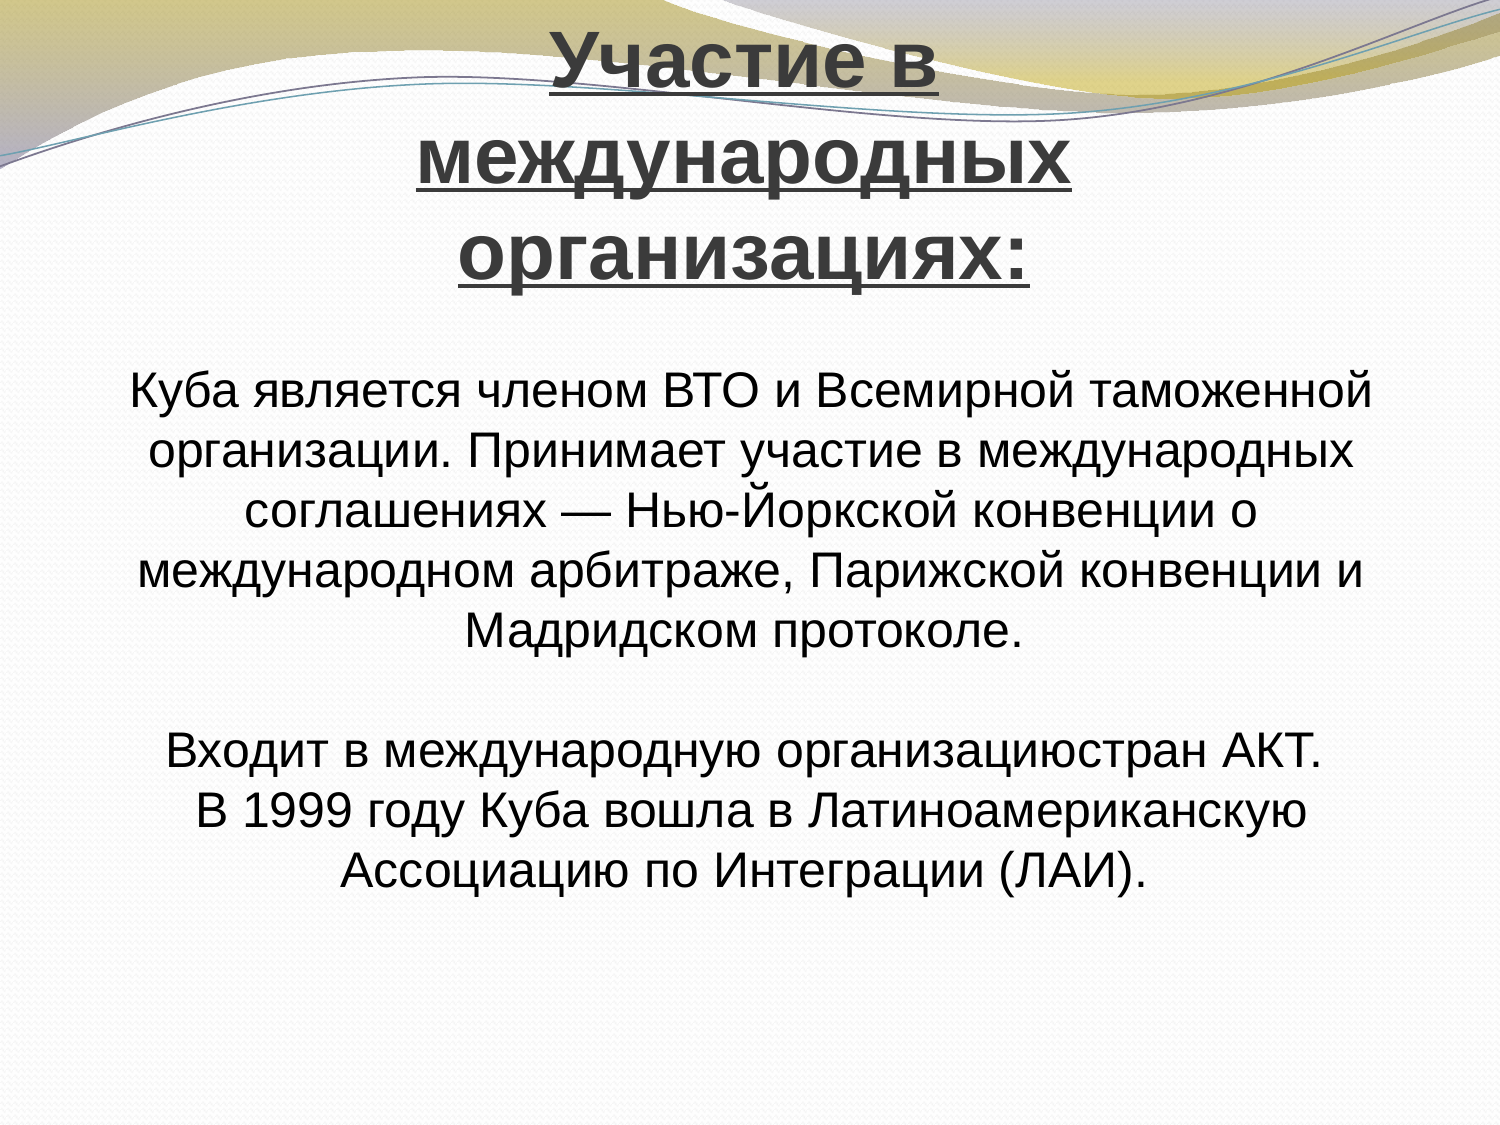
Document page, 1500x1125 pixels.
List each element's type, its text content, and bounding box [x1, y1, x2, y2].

title Участие в международных организациях: [230, 0, 1258, 296]
list Куба является членом ВТО и Всемирной таможенной организации. Принимает участие в международных соглашениях — Нью-Йоркской конвенции о международном арбитраже, Парижской конвенции и Мадридском протоколе. Входит в международную организациюстран АКТ. В 1999 году Куба вошла в Латиноамериканскую Ассоциацию по Интеграции (ЛАИ). [76, 349, 1427, 1000]
